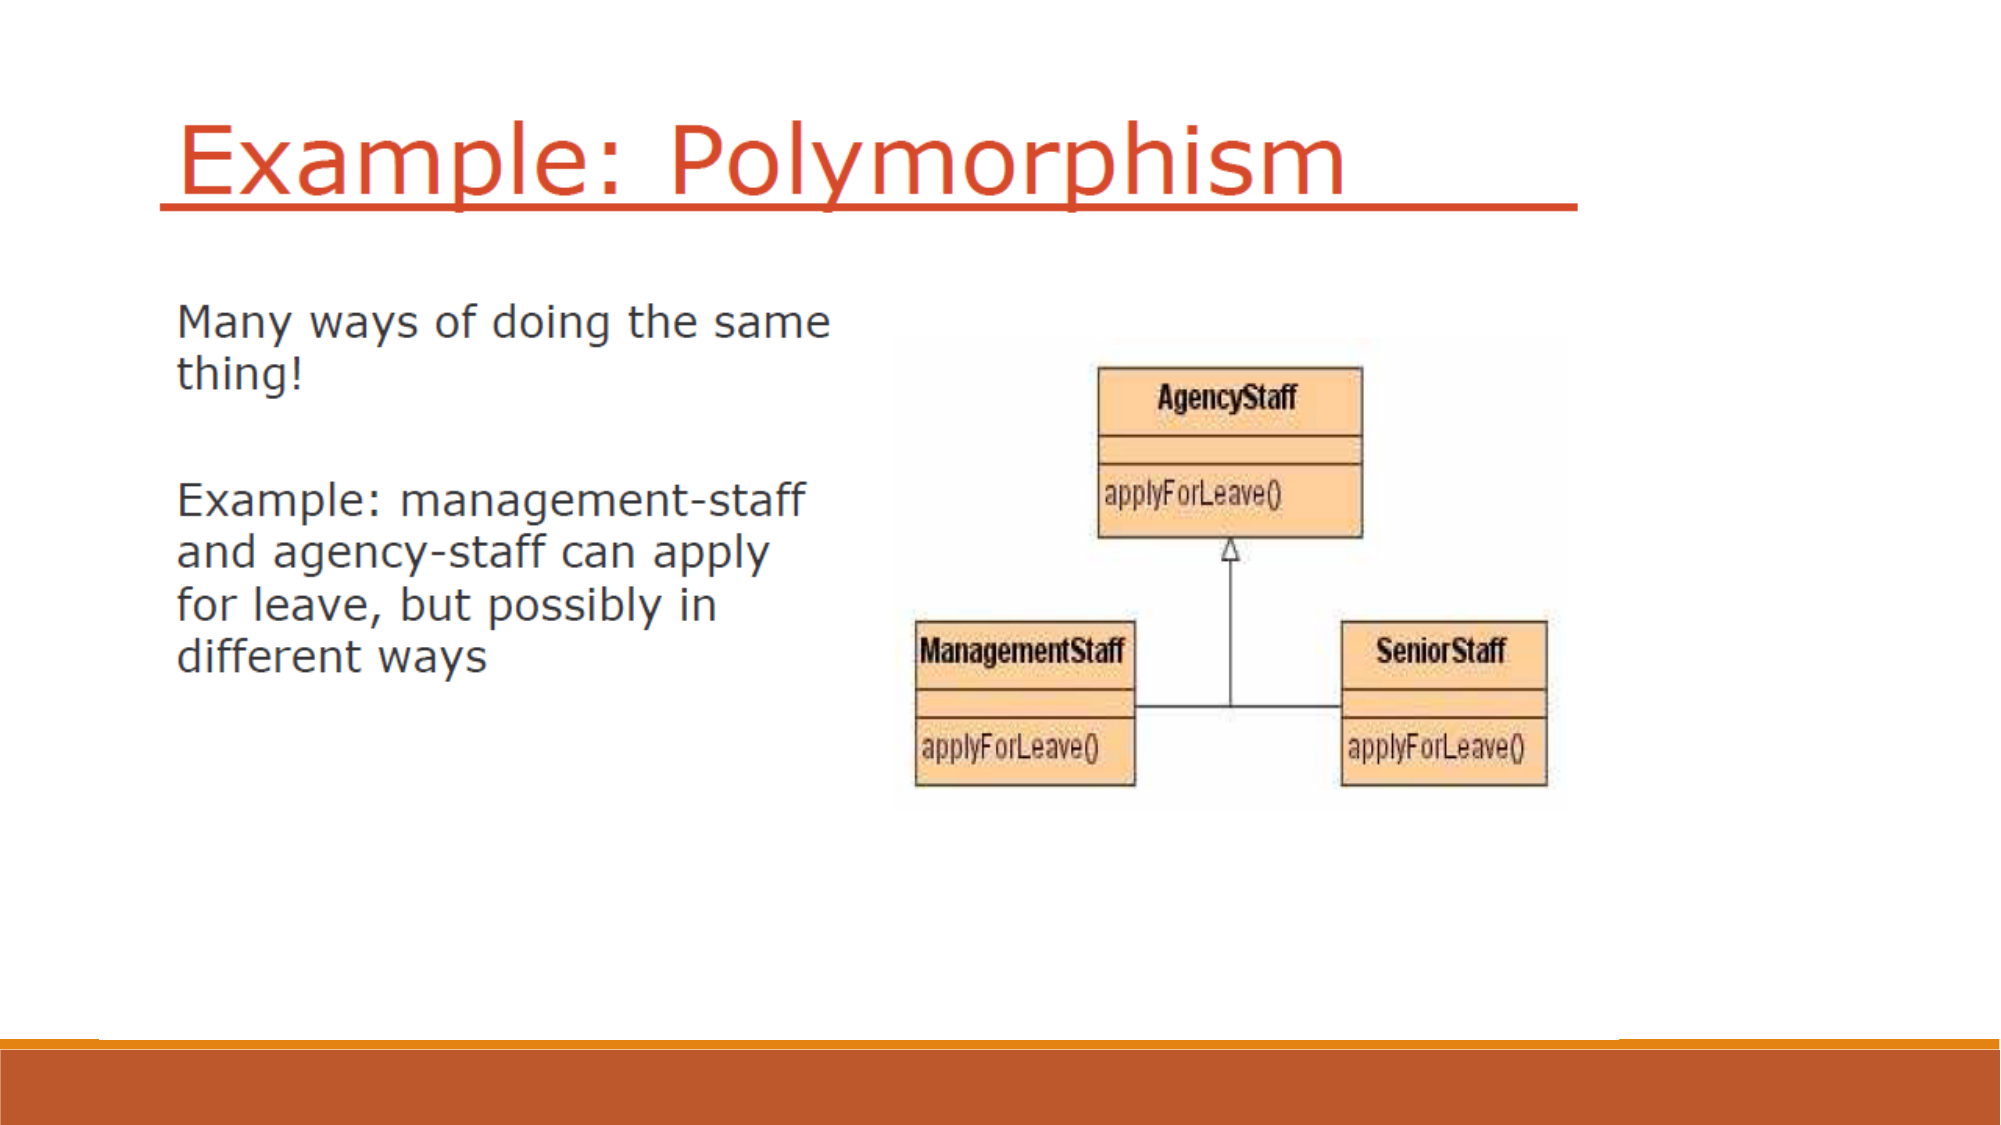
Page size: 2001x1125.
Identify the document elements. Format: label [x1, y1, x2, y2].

picture [98, 87, 1620, 1041]
